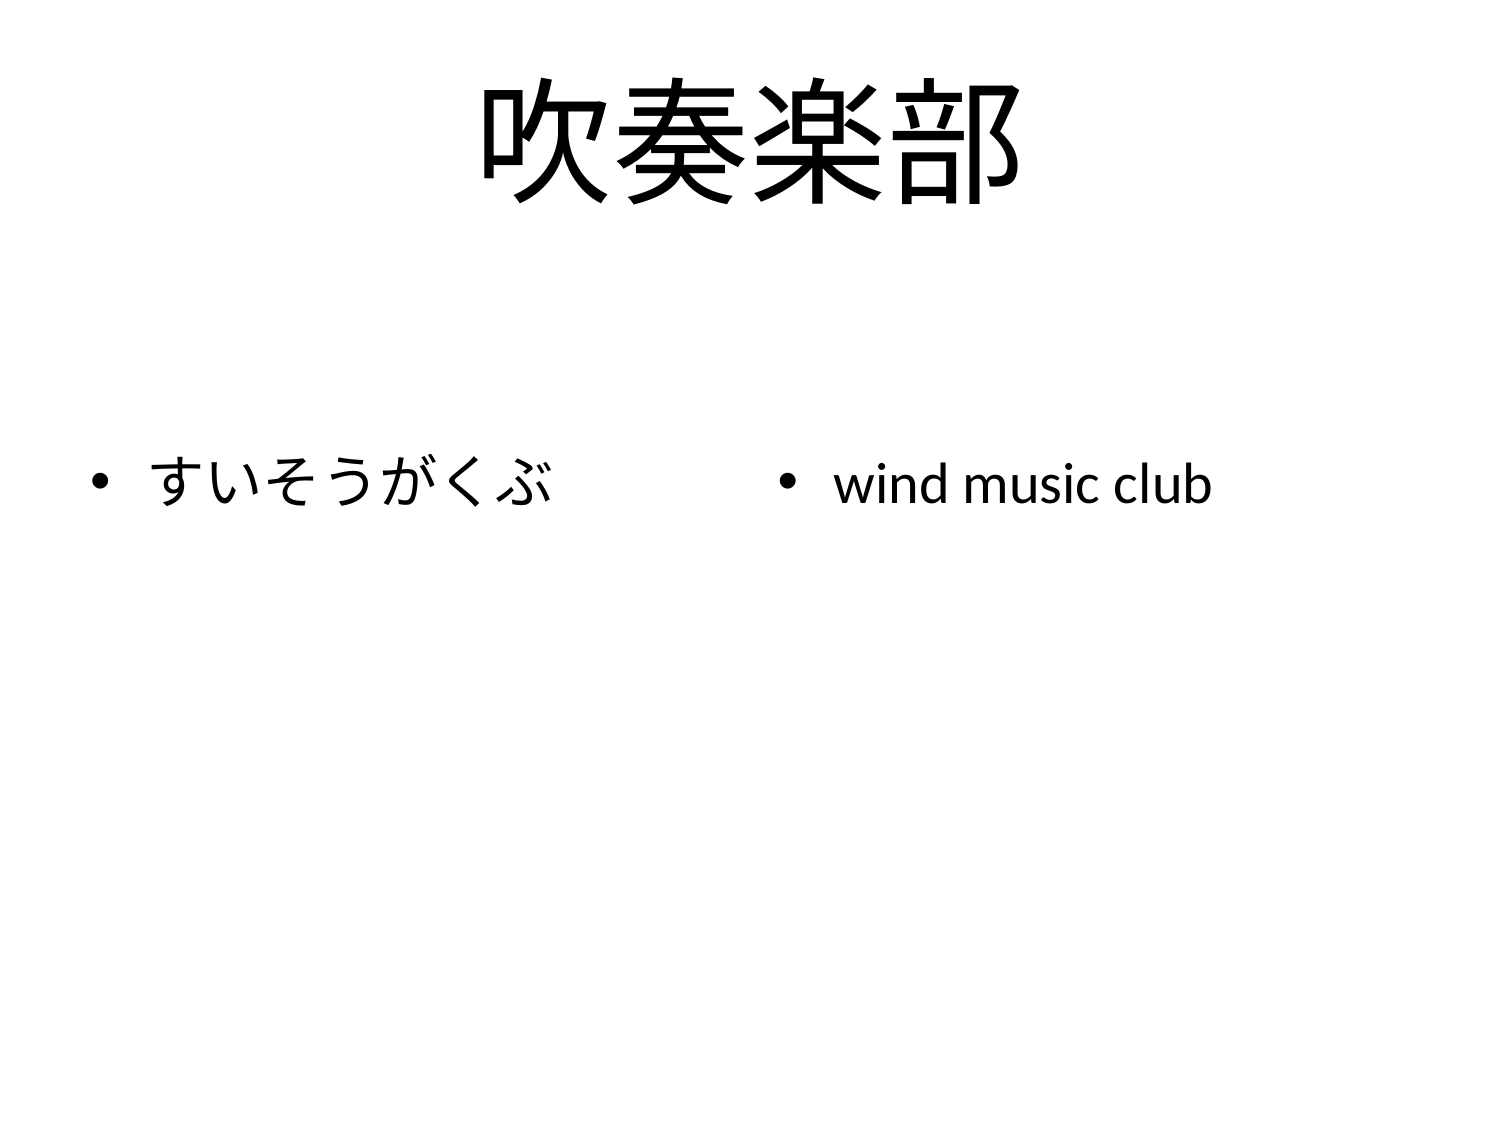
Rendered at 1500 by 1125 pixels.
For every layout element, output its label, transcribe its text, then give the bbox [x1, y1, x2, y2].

list wind music club [762, 437, 1426, 1006]
list すいそうがくぶ [74, 437, 738, 1006]
title 吹奏楽部 [74, 44, 1426, 233]
